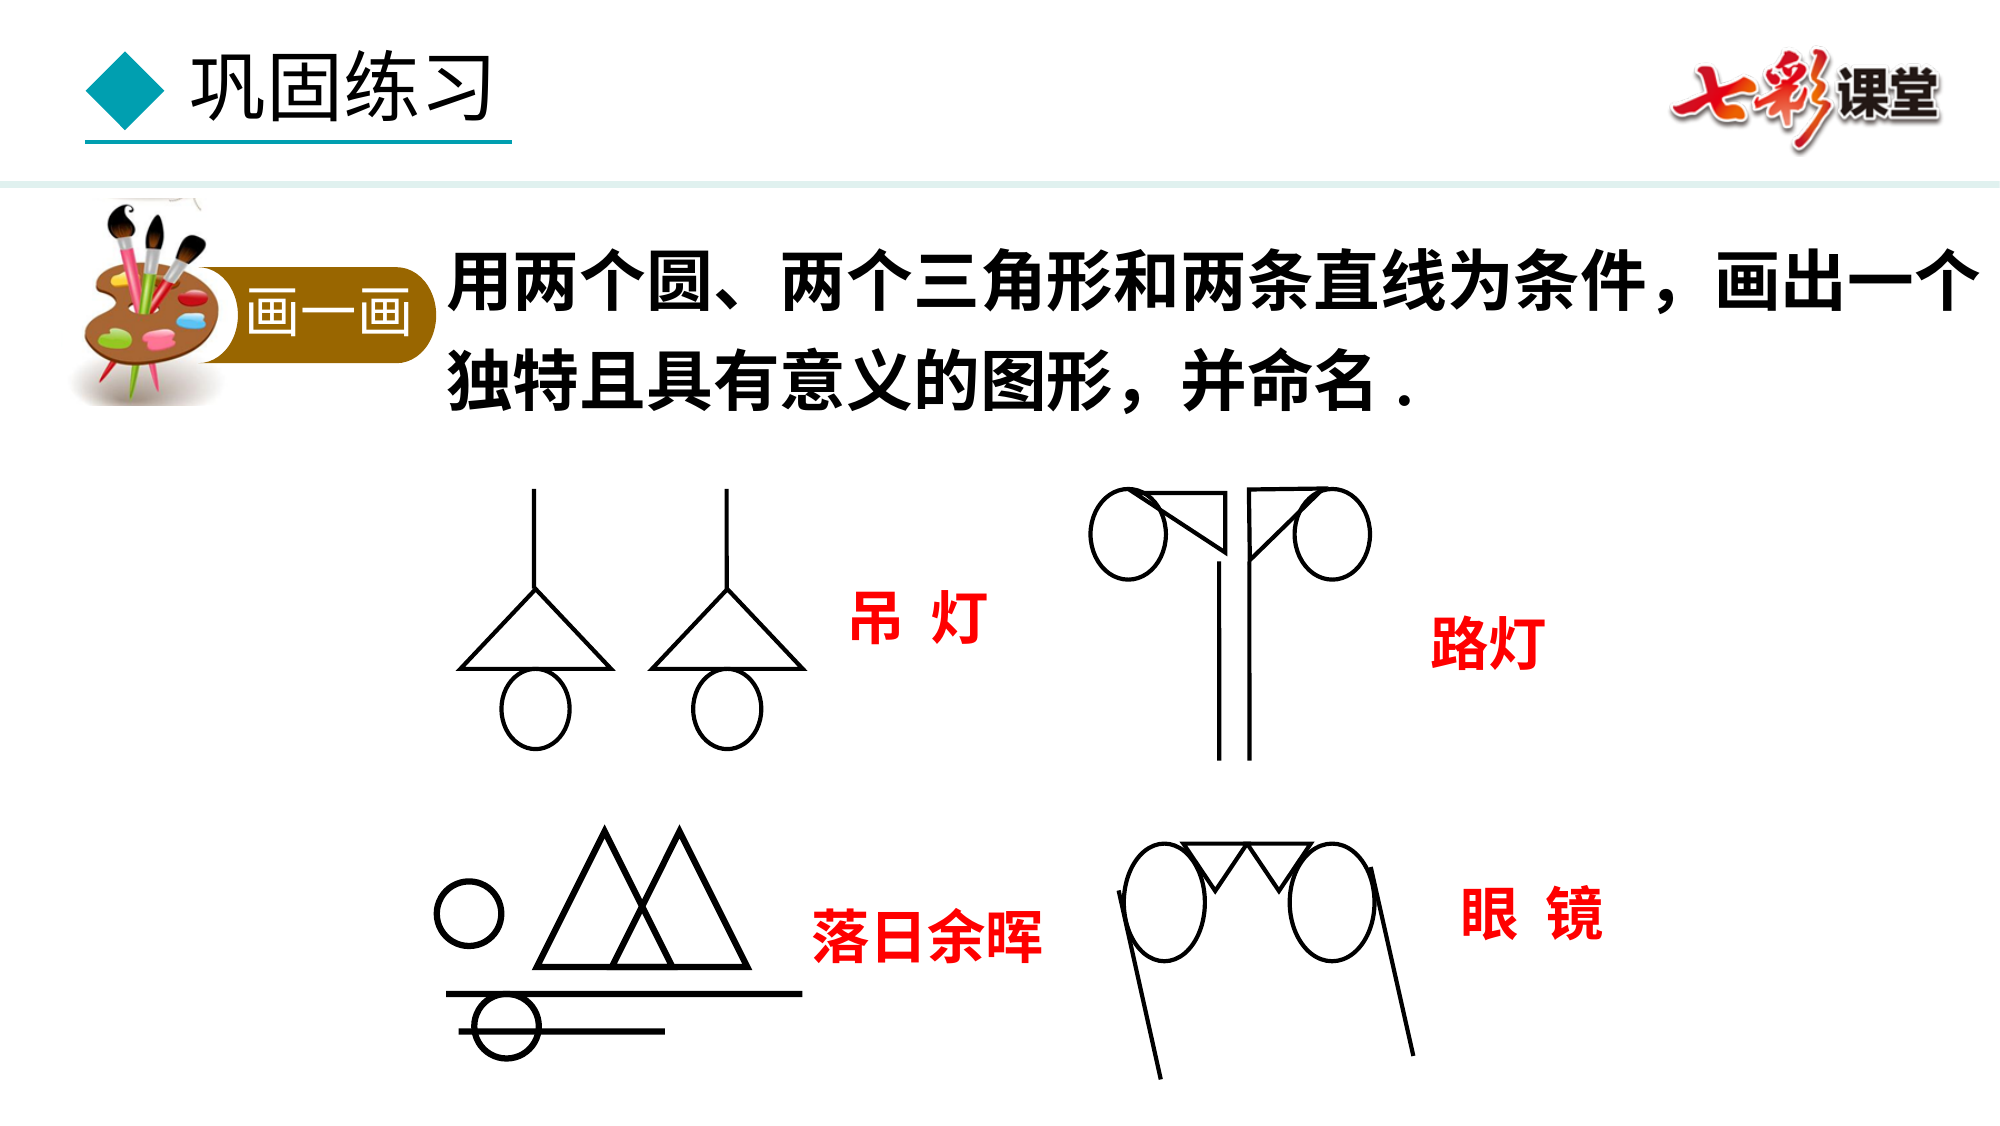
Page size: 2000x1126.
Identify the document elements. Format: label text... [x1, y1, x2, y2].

text_box 眼 镜 [1440, 867, 1654, 958]
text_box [460, 488, 803, 750]
text_box 落日余晖 [805, 890, 1099, 981]
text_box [436, 831, 800, 1059]
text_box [60, 198, 450, 406]
text_box 路灯 [1410, 597, 1647, 688]
picture [1666, 42, 1948, 157]
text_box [1118, 843, 1414, 1080]
text_box 吊 灯 [826, 571, 1016, 662]
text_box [1090, 488, 1371, 761]
text_box 用两个圆、两个三角形和两条直线为条件，画出一个独特且具有意义的图形，并命名. [426, 209, 2000, 429]
